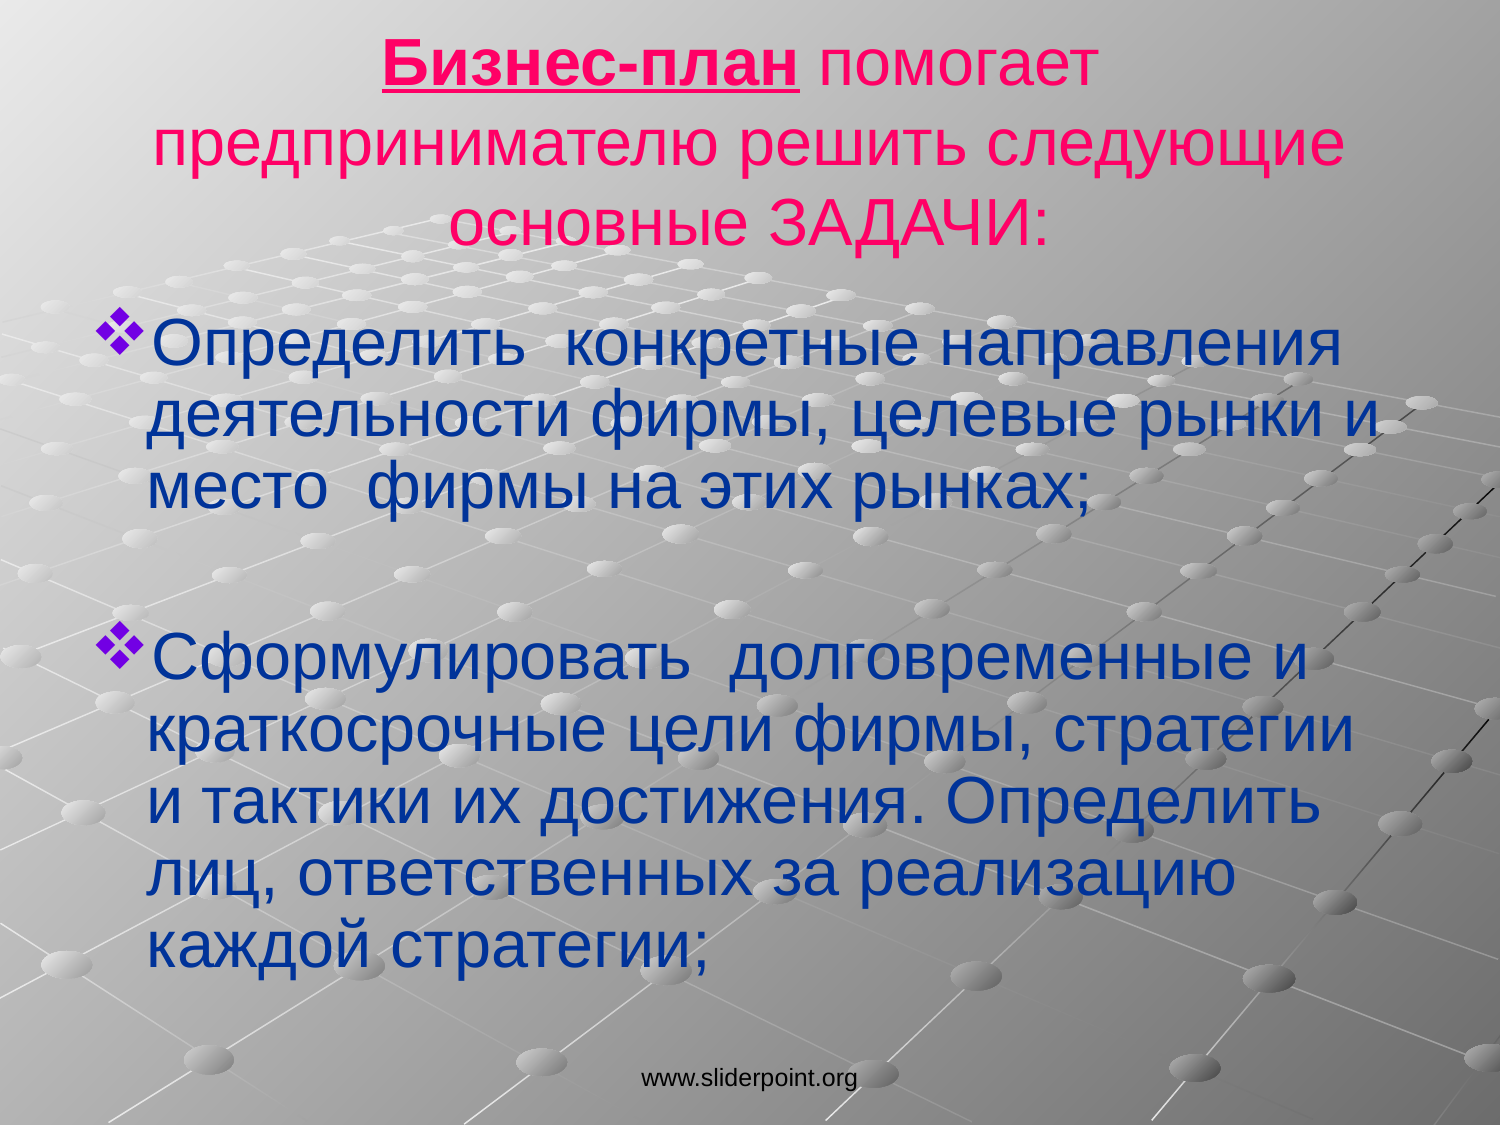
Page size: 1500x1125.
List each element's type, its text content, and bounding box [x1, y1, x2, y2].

list Определить конкретные направления деятельности фирмы, целевые рынки и место фирмы на этих рынках; Сформулировать долговременные и краткосрочные цели фирмы, стратегии и тактики их достижения. Определить лиц, ответственных за реализацию каждой стратегии; [74, 299, 1426, 1044]
title Бизнес-план помогает предпринимателю решить следующие основные ЗАДАЧИ: [74, 44, 1426, 233]
footer www.sliderpoint.org [512, 1023, 988, 1100]
